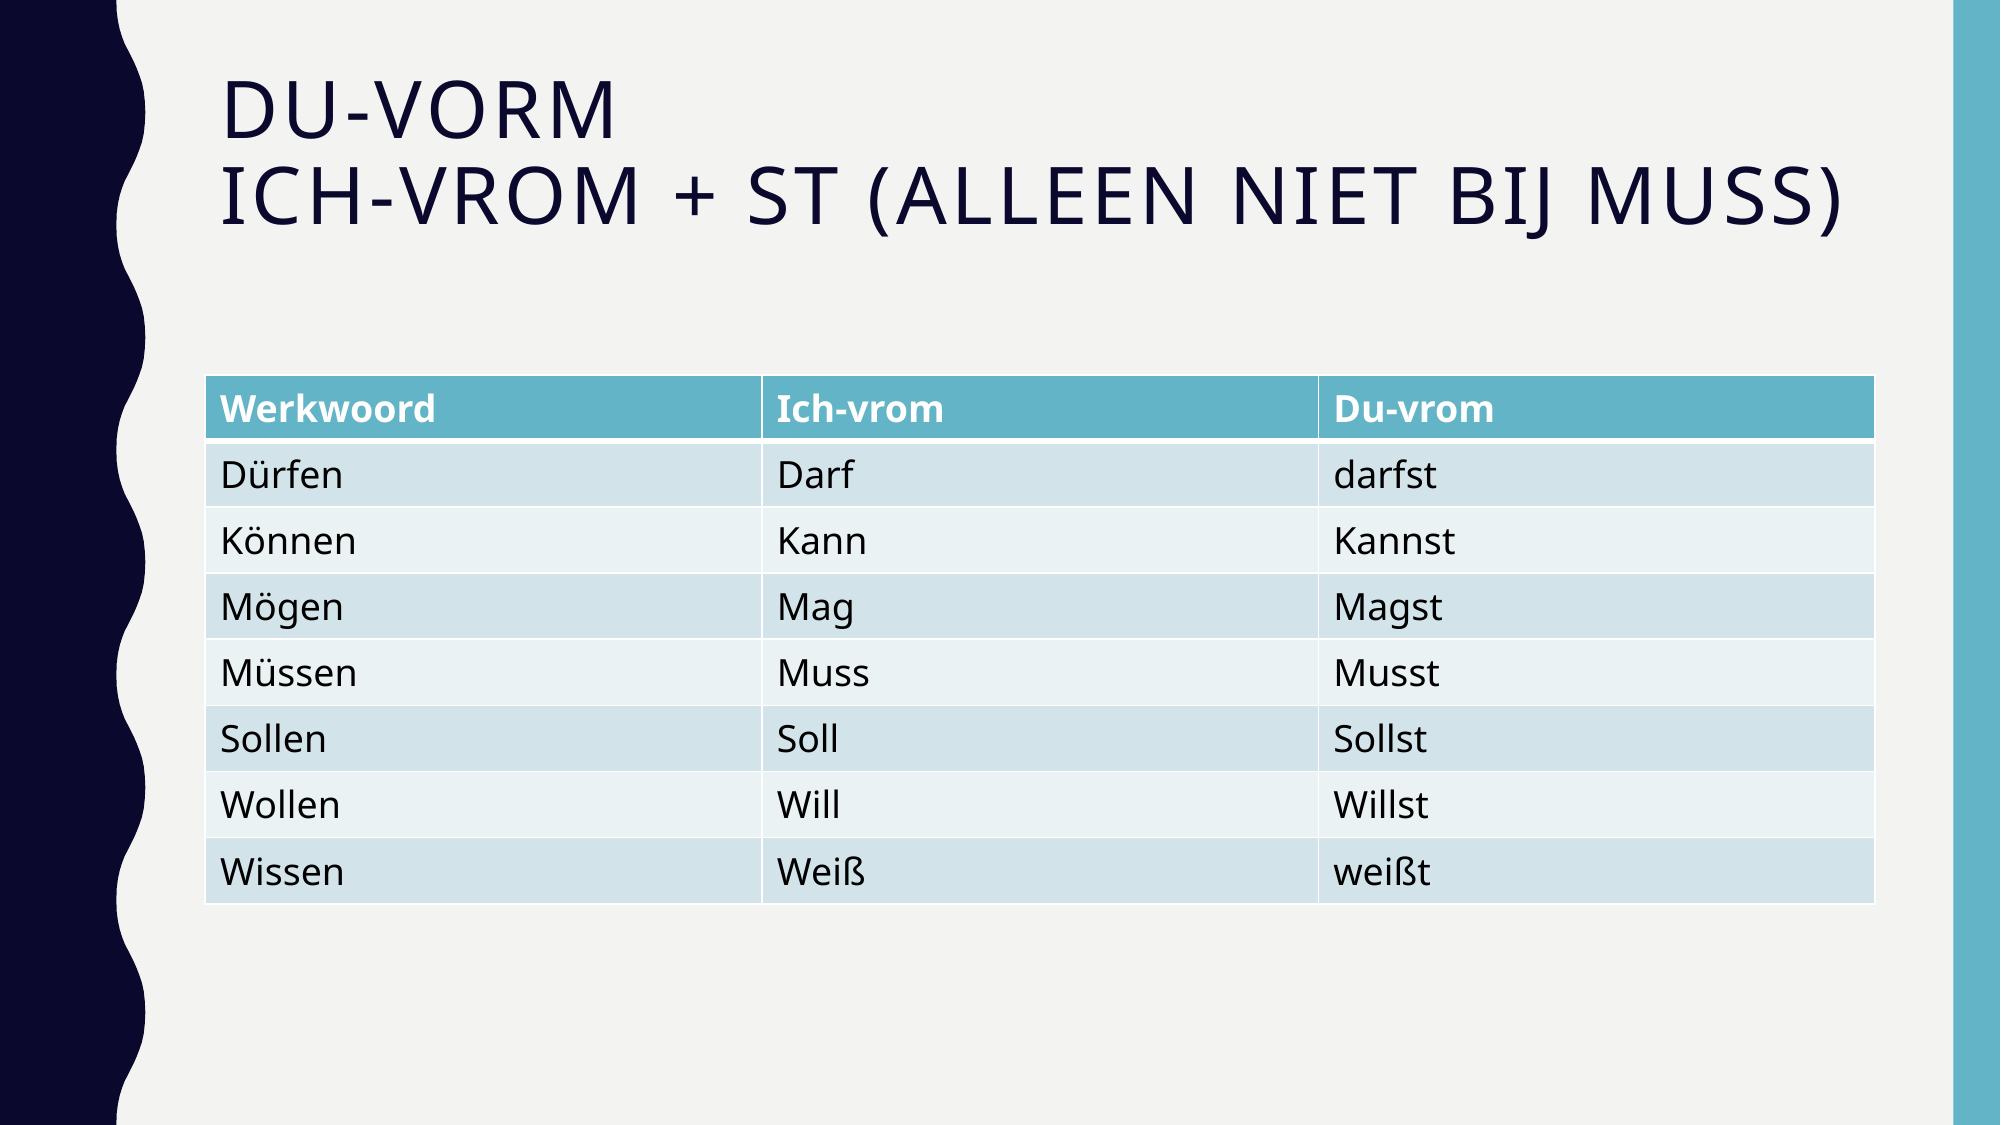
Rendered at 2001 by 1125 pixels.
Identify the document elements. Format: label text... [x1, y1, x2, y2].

title Du-vorm ich-vrom + st (alleen niet bij muss) [205, 62, 1875, 308]
table_cell Weiß [763, 838, 1318, 903]
table_cell weißt [1319, 838, 1874, 903]
table_cell Willst [1319, 772, 1874, 837]
table_header Ich-vrom [763, 376, 1318, 438]
table_cell Können [206, 508, 761, 572]
table_cell Magst [1319, 574, 1874, 638]
table_cell Wissen [206, 838, 761, 903]
table_cell Kann [763, 508, 1318, 572]
table_cell Musst [1319, 640, 1874, 705]
table_header Werkwoord [206, 376, 761, 438]
table_cell Mag [763, 574, 1318, 638]
table_cell darfst [1319, 444, 1874, 506]
table_cell Kannst [1319, 508, 1874, 572]
table_cell Müssen [206, 640, 761, 705]
table_cell Dürfen [206, 444, 761, 506]
table_cell Soll [763, 706, 1318, 771]
table_cell Mögen [206, 574, 761, 638]
table_cell Sollen [206, 706, 761, 771]
table_cell Sollst [1319, 706, 1874, 771]
table_cell Muss [763, 640, 1318, 705]
table_cell Wollen [206, 772, 761, 837]
table_header Du-vrom [1319, 376, 1874, 438]
table_cell Darf [763, 444, 1318, 506]
table_cell Will [763, 772, 1318, 837]
